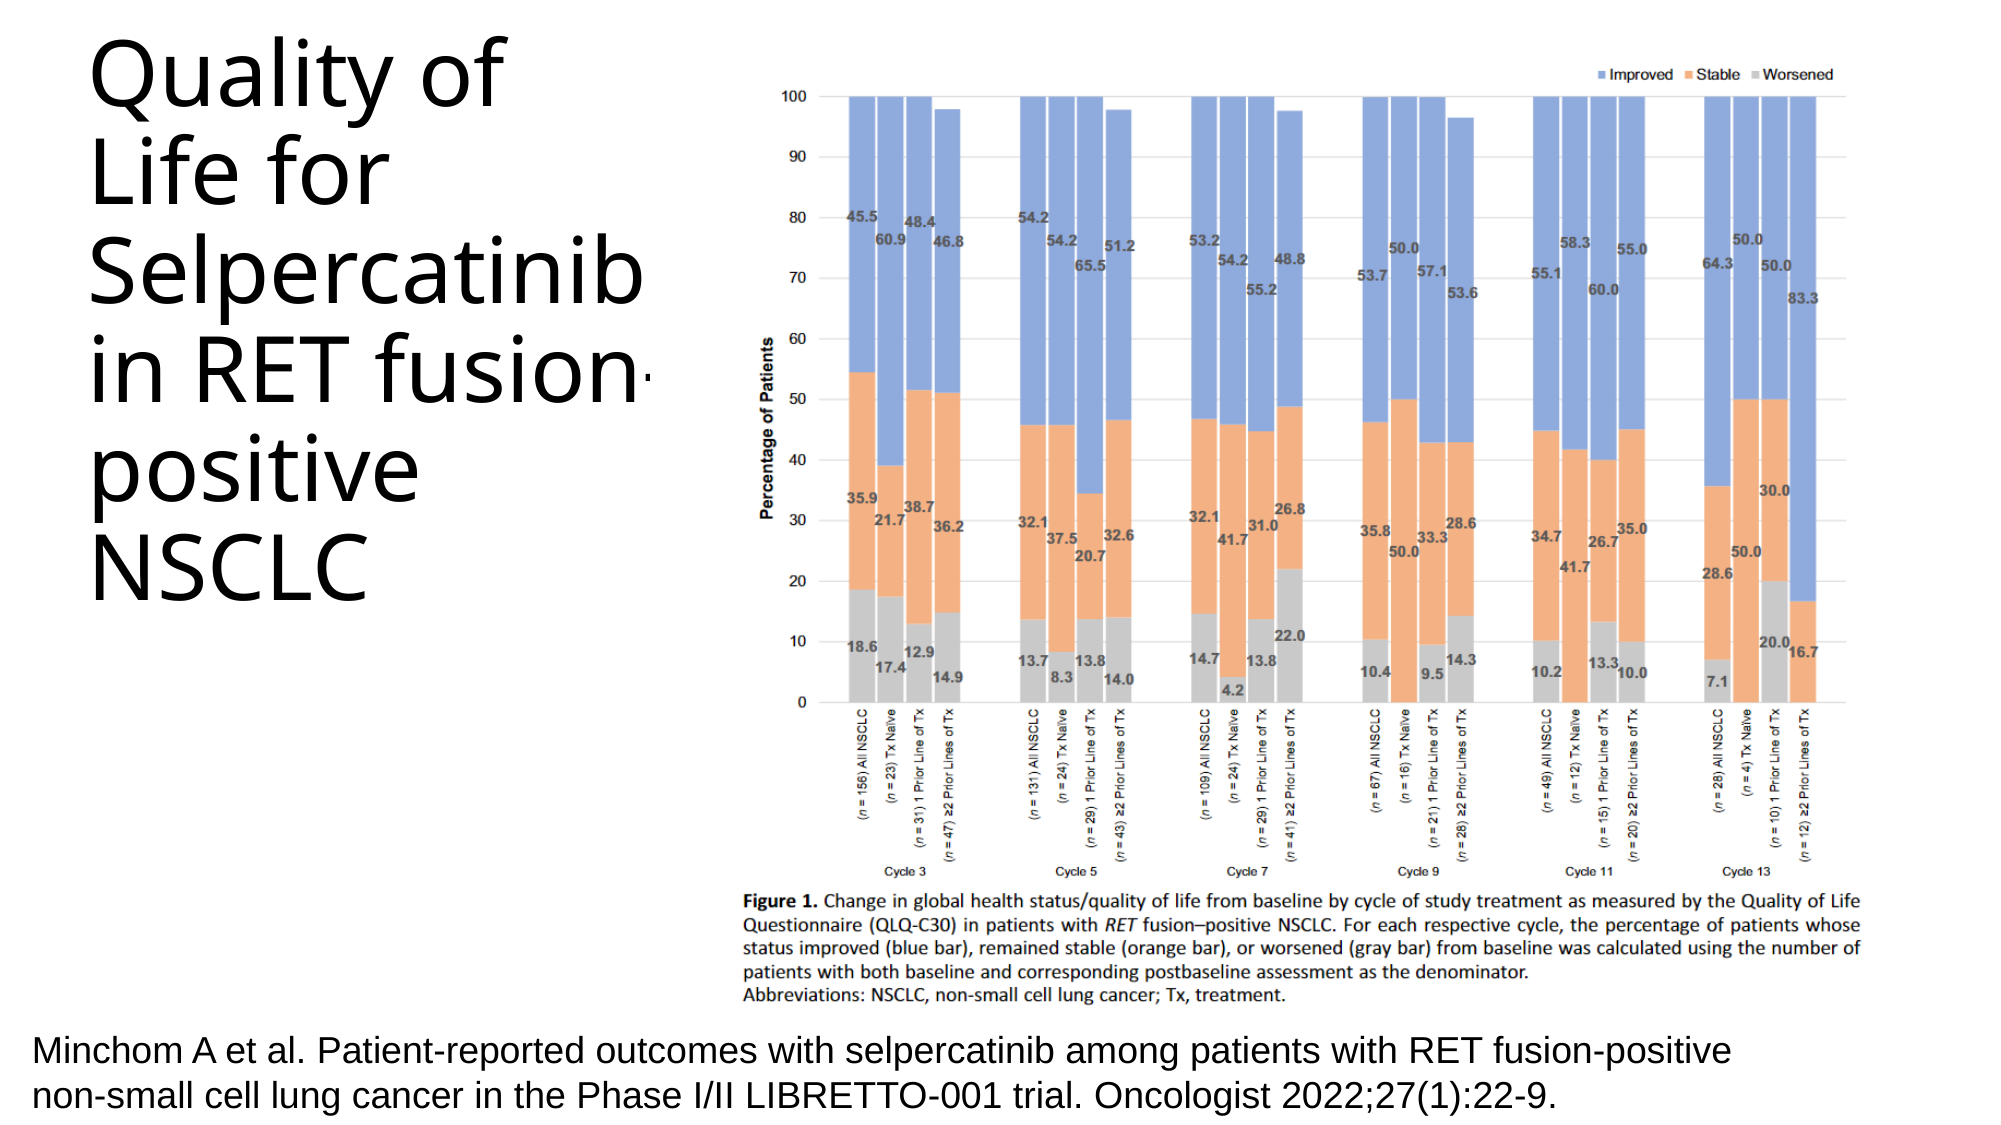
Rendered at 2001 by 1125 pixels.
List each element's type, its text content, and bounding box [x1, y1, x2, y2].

title Quality of Life for Selpercatinib in RET fusion- positive NSCLC [72, 59, 650, 588]
picture [650, 59, 1928, 1010]
text_box Minchom A et al. Patient-reported outcomes with selpercatinib among patients with RET fusion-positive non-small cell lung cancer in the Phase I/II LIBRETTO-001 trial. Oncologist 2022;27(1):22-9. [17, 1018, 1793, 1124]
